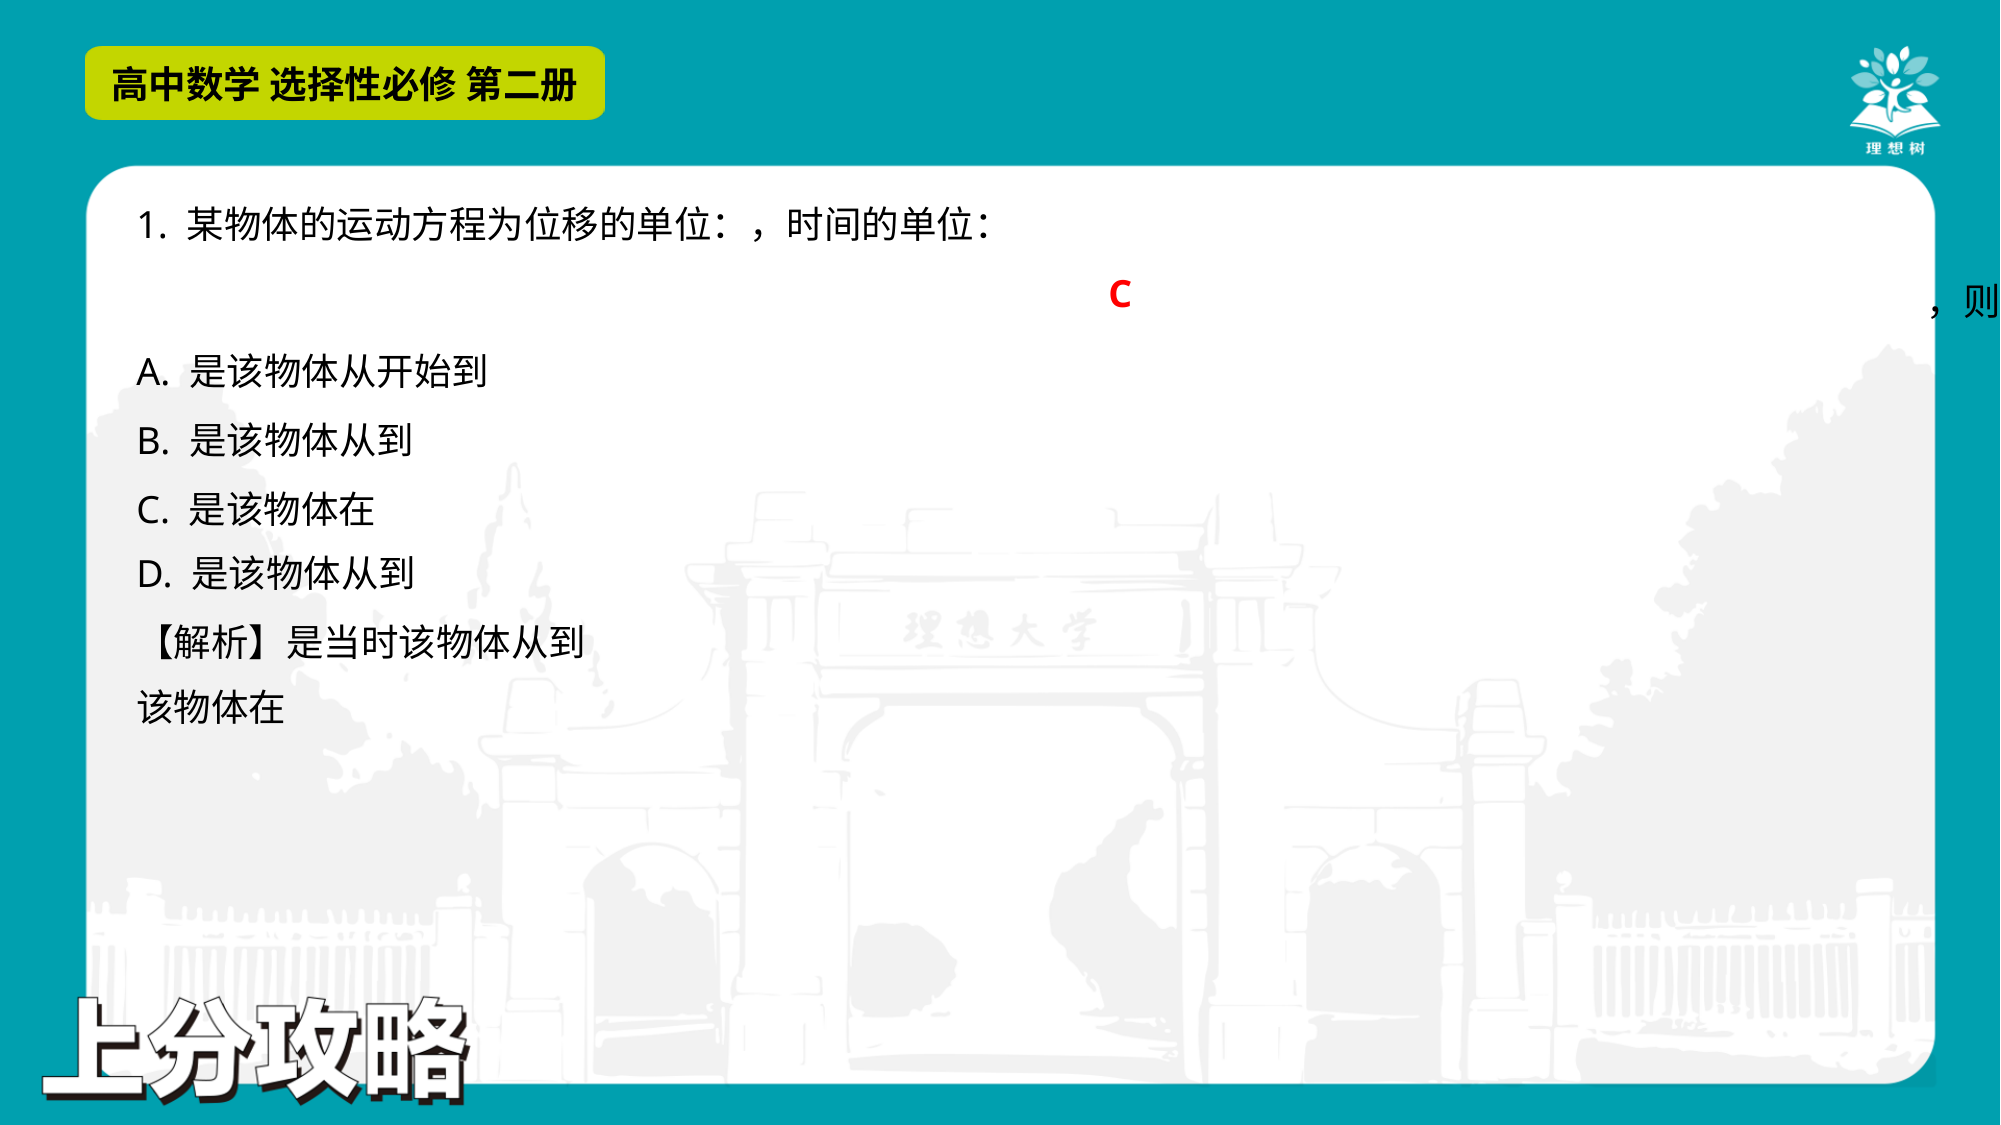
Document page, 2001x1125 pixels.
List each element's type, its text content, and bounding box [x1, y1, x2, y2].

picture [0, 0, 2000, 1125]
text_box C [1093, 268, 1148, 313]
